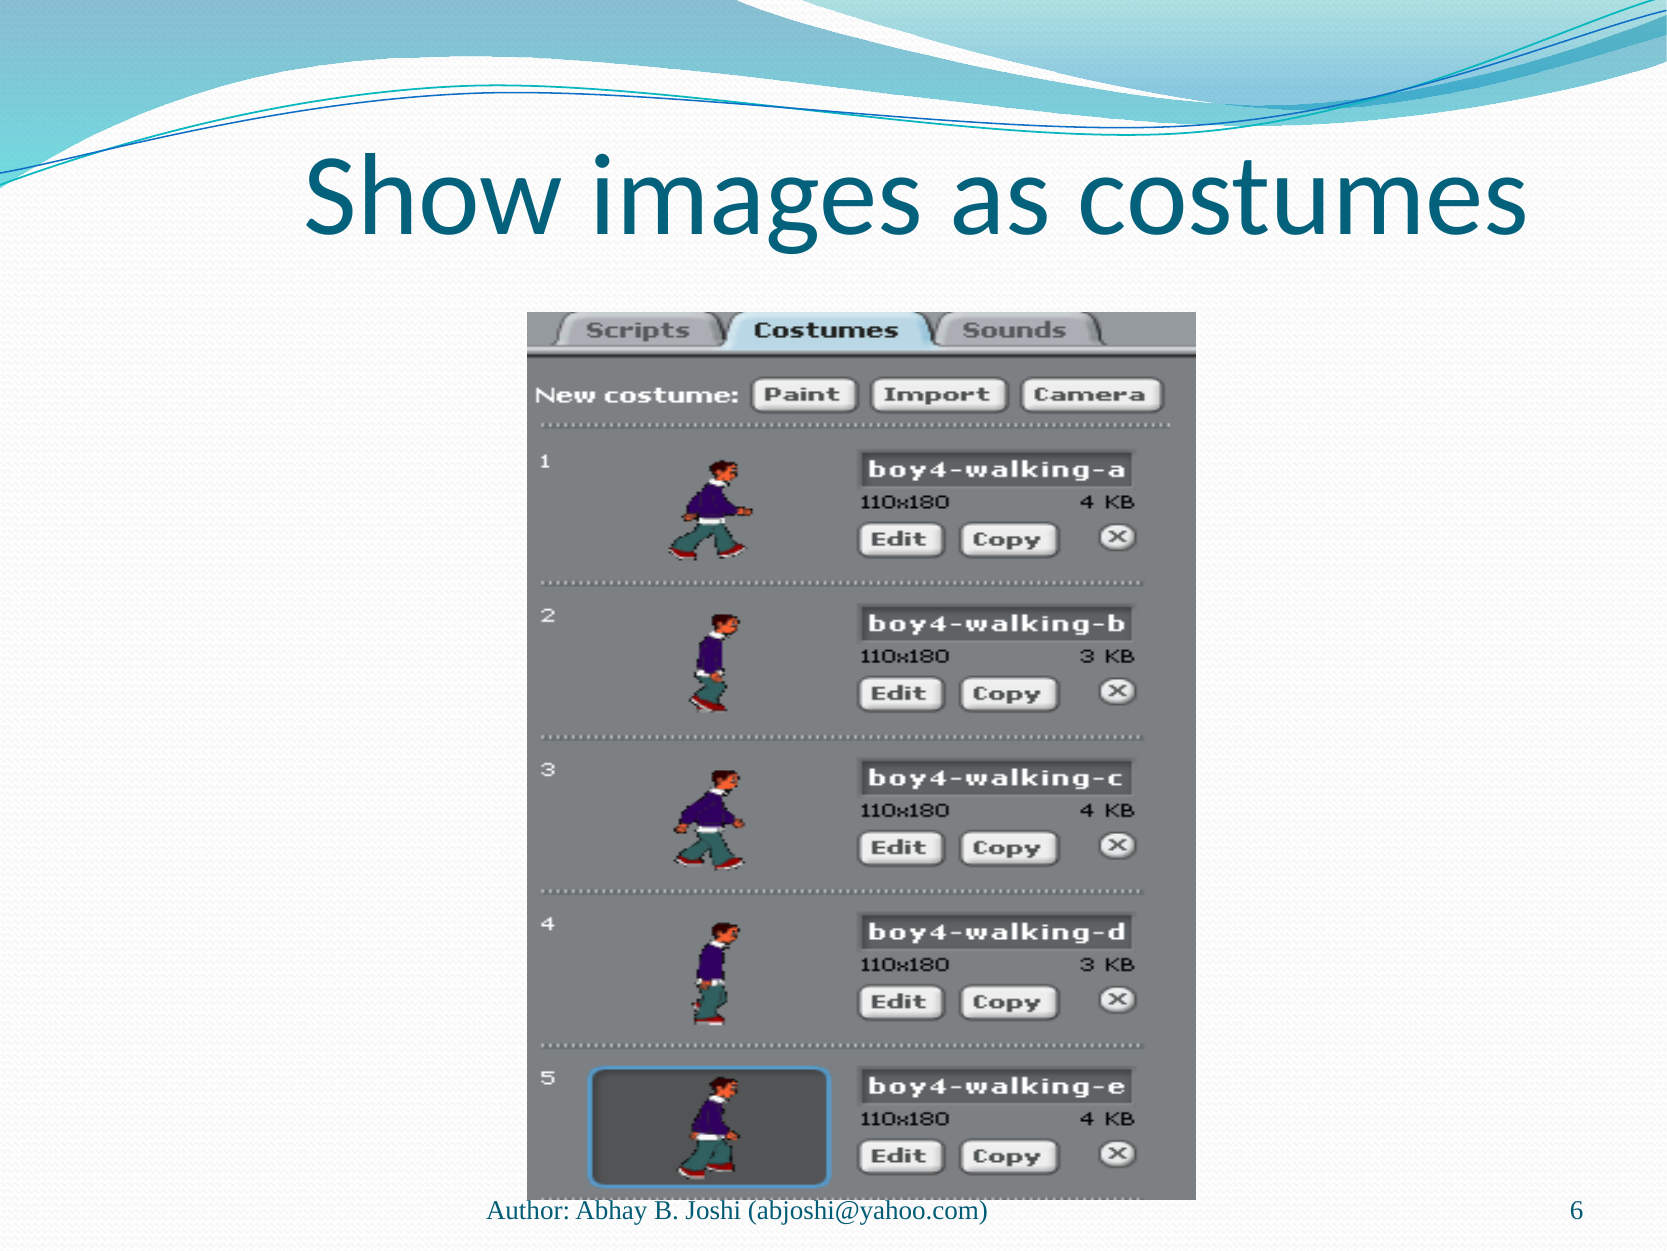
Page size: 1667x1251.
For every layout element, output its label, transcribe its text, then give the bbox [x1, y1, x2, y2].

title Show images as costumes [166, 50, 1667, 259]
slide_number 6 [1444, 1158, 1584, 1226]
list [526, 312, 1196, 1201]
footer Author: Abhay B. Joshi (abjoshi@yahoo.com) [486, 1158, 1098, 1226]
